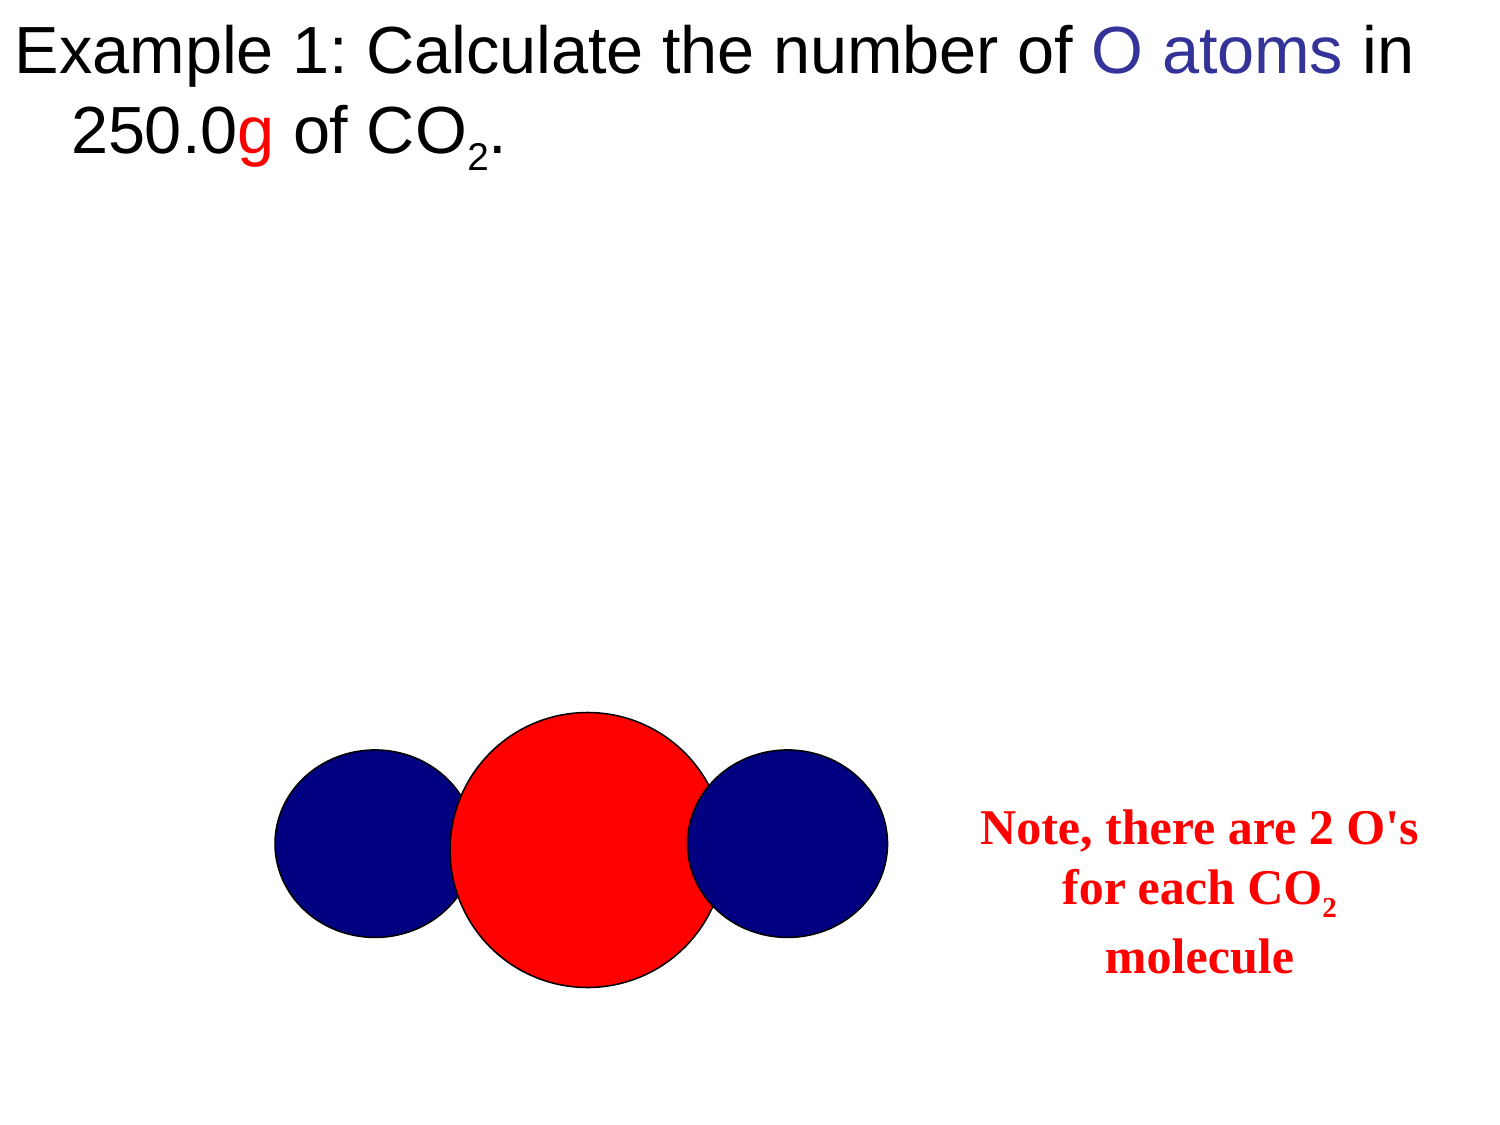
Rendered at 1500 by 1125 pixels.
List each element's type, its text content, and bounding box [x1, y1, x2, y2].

text_box Note, there are 2 O's for each CO2 molecule [962, 787, 1437, 991]
text_box [450, 712, 713, 988]
text_box [275, 749, 461, 938]
text_box [687, 749, 888, 938]
text_box Example 1: Calculate the number of O atoms in 250.0g of CO2. [0, 0, 1500, 313]
